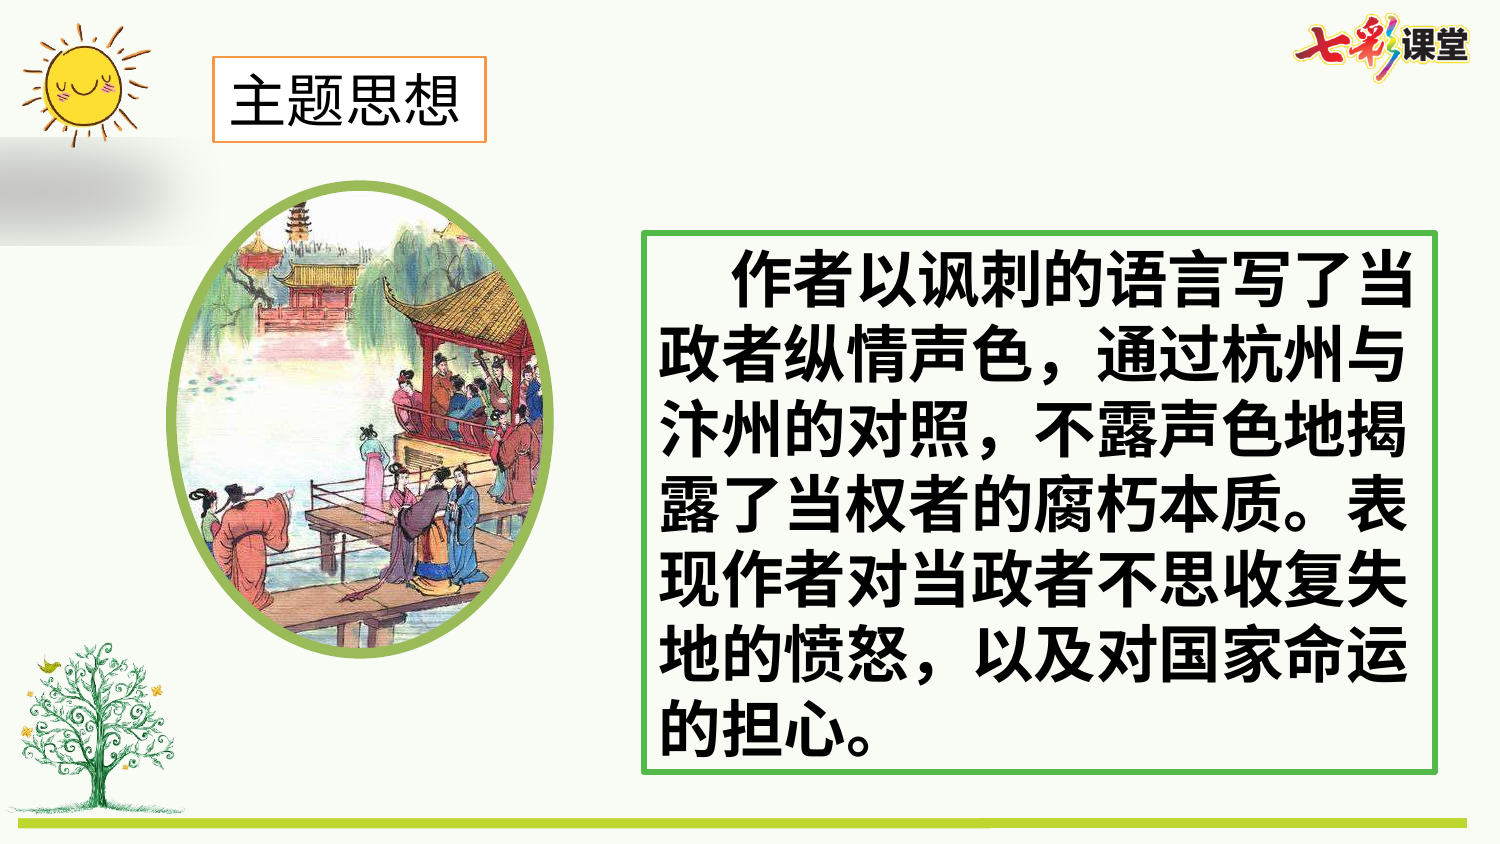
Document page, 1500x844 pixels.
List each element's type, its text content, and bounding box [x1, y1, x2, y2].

picture [1291, 9, 1472, 87]
text_box 作者以讽刺的语言写了当政者纵情声色，通过杭州与汴州的对照，不露声色地揭露了当权者的腐朽本质。表现作者对当政者不思收复失地的愤怒，以及对国家命运的担心。 [643, 232, 1436, 773]
picture [0, 0, 173, 172]
picture [0, 185, 1467, 844]
text_box 主题思想 [212, 56, 487, 143]
